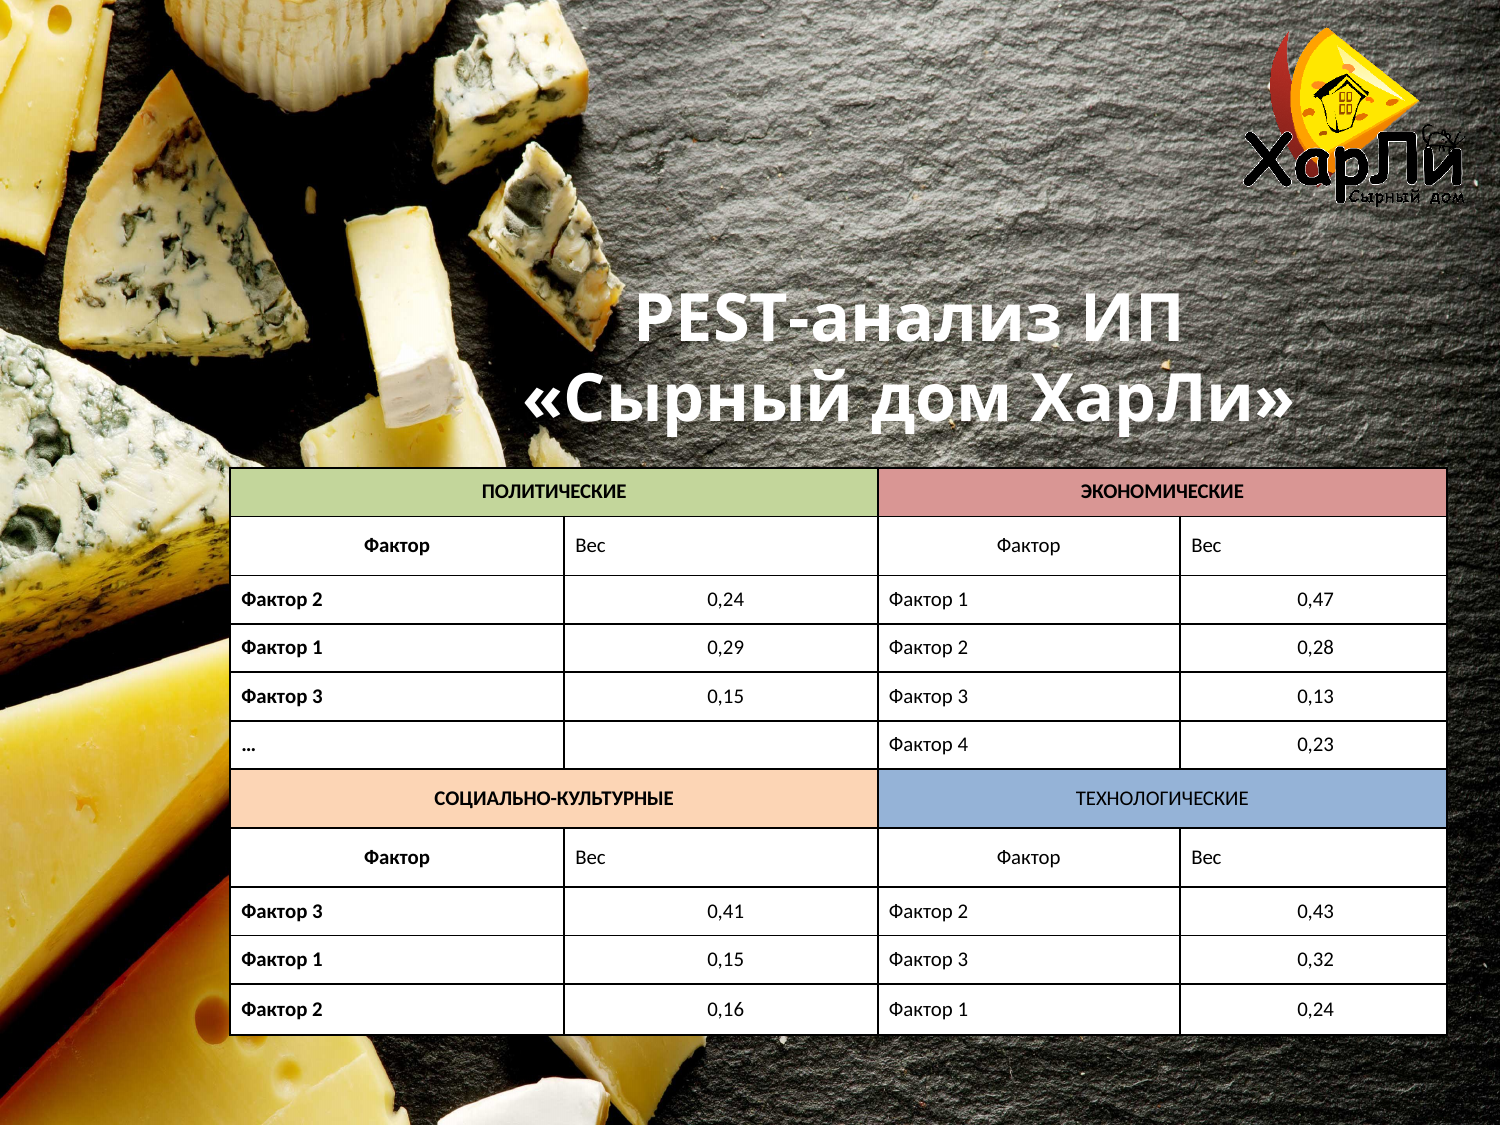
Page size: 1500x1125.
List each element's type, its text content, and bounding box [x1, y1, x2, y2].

table_cell 0,43 [1181, 888, 1446, 935]
table_cell 0,13 [1181, 673, 1446, 720]
picture [0, 0, 1500, 1125]
table_cell Фактор 3 [231, 888, 563, 935]
table_cell Фактор [231, 517, 563, 575]
text_box PEST-анализ ИП «Сырный дом ХарЛи» [478, 267, 1341, 442]
table_cell Фактор 1 [231, 625, 563, 671]
table_cell СОЦИАЛЬНО-КУЛЬТУРНЫЕ [231, 770, 877, 827]
table_cell … [231, 722, 563, 768]
table_cell Фактор 1 [231, 936, 563, 983]
table_cell Фактор 1 [879, 985, 1179, 1034]
table_cell 0,29 [565, 625, 877, 671]
table_cell 0,28 [1181, 625, 1446, 671]
table_cell Фактор 3 [879, 936, 1179, 983]
table_cell Фактор 3 [231, 673, 563, 720]
table_cell Фактор 3 [879, 673, 1179, 720]
table_cell Фактор 2 [879, 888, 1179, 935]
table_cell Вес [1181, 517, 1446, 575]
table_header ЭКОНОМИЧЕСКИЕ [879, 469, 1446, 516]
table_cell 0,47 [1181, 576, 1446, 623]
table_cell Фактор 2 [231, 576, 563, 623]
table_cell 0,15 [565, 673, 877, 720]
table_cell 0,23 [1181, 722, 1446, 768]
table_cell 0,32 [1181, 936, 1446, 983]
table_cell 0,24 [565, 576, 877, 623]
table_cell 0,16 [565, 985, 877, 1034]
table_cell Фактор [879, 517, 1179, 575]
table_cell 0,15 [565, 936, 877, 983]
table_cell Фактор 2 [231, 985, 563, 1034]
table_cell Вес [565, 517, 877, 575]
table_cell Фактор 4 [879, 722, 1179, 768]
table_cell Вес [565, 829, 877, 886]
table_header ПОЛИТИЧЕСКИЕ [231, 469, 877, 516]
table_cell 0,41 [565, 888, 877, 935]
table_cell Вес [1181, 829, 1446, 886]
table_cell 0,24 [1181, 985, 1446, 1034]
table_cell Фактор 2 [879, 625, 1179, 671]
table_cell Фактор [879, 829, 1179, 886]
table_cell ТЕХНОЛОГИЧЕСКИЕ [879, 770, 1446, 827]
table_cell [565, 722, 877, 768]
table_cell Фактор 1 [879, 576, 1179, 623]
table_cell Фактор [231, 829, 563, 886]
